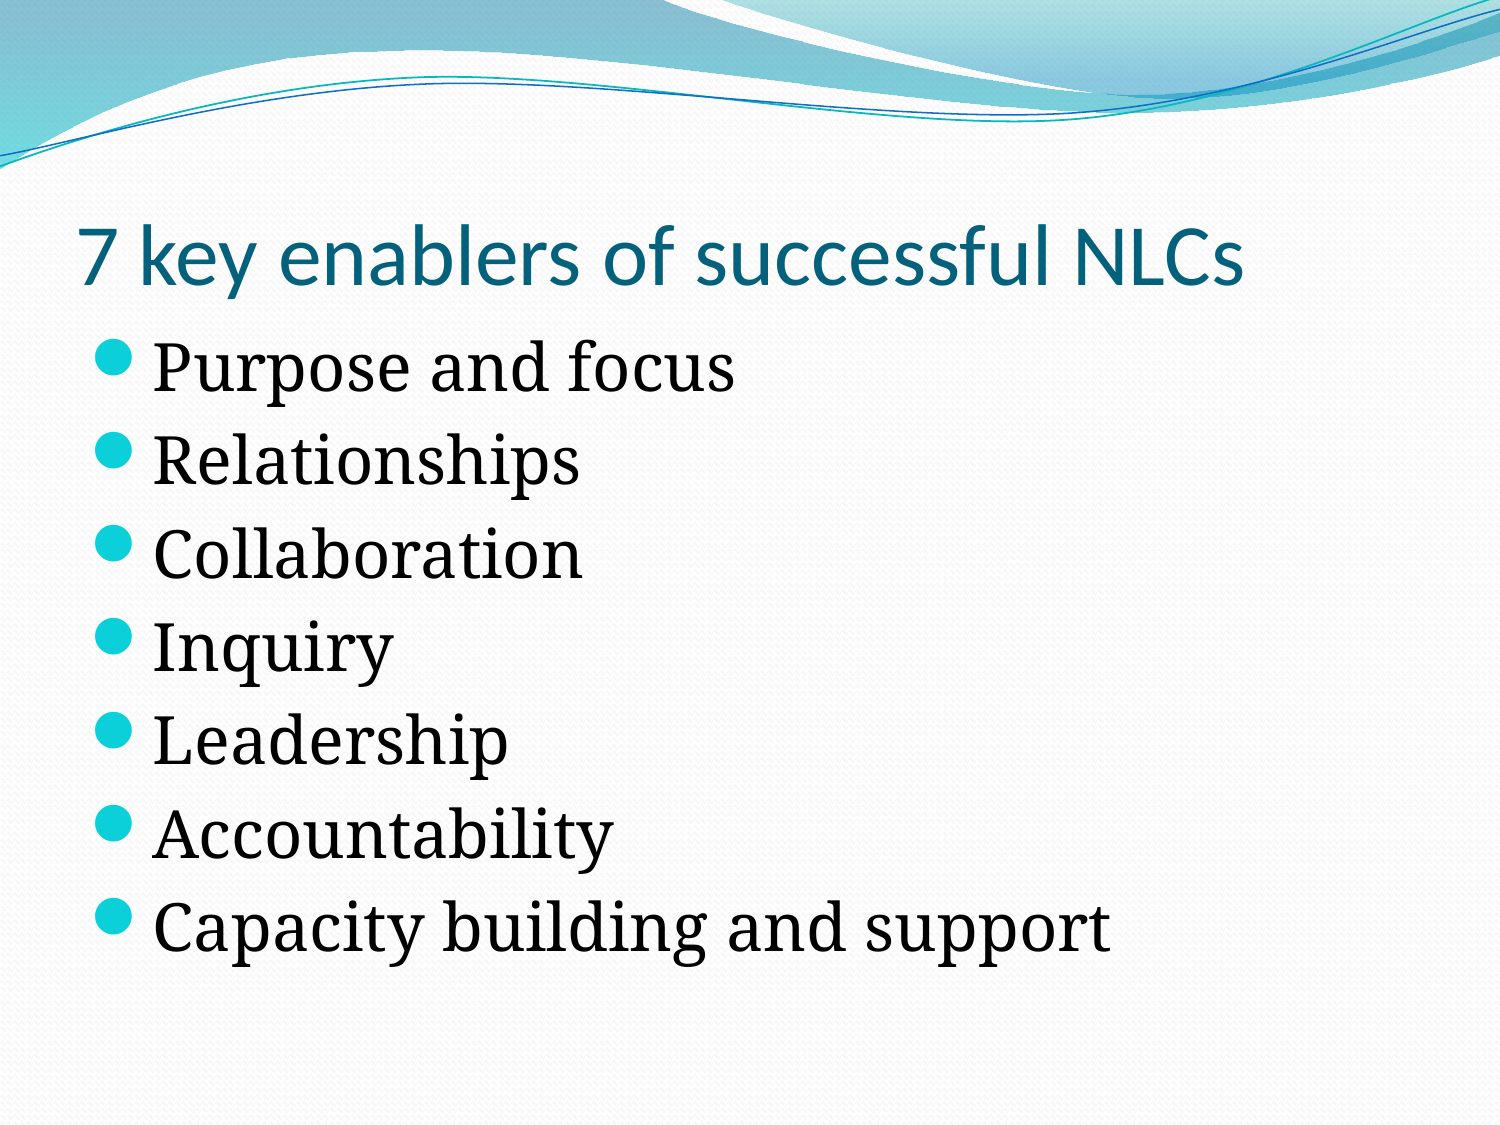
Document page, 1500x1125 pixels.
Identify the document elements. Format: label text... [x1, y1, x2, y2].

list Purpose and focus Relationships Collaboration Inquiry Leadership Accountability Capacity building and support [75, 317, 1425, 1038]
title 7 key enablers of successful NLCs [75, 115, 1425, 303]
